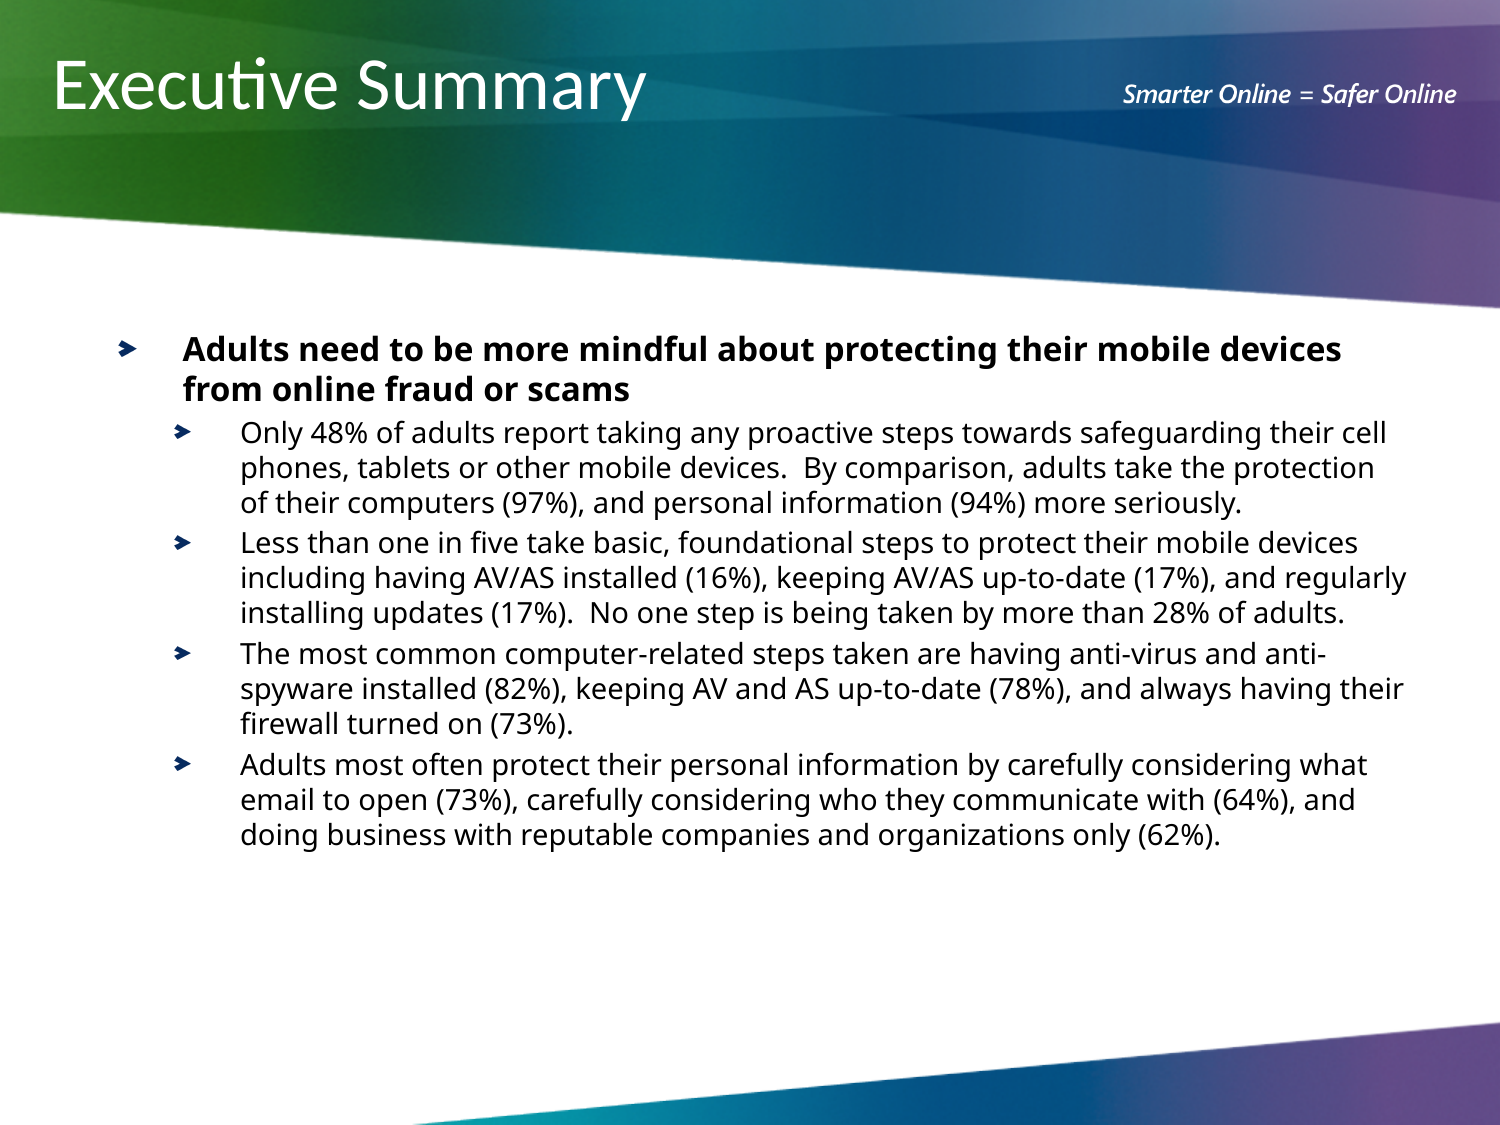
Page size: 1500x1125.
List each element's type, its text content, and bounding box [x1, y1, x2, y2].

list Adults need to be more mindful about protecting their mobile devices from online fraud or scams Only 48% of adults report taking any proactive steps towards safeguarding their cell phones, tablets or other mobile devices. By comparison, adults take the protection of their computers (97%), and personal information (94%) more seriously. Less than one in five take basic, foundational steps to protect their mobile devices including having AV/AS installed (16%), keeping AV/AS up-to-date (17%), and regularly installing updates (17%). No one step is being taken by more than 28% of adults. The most common computer-related steps taken are having anti-virus and anti-spyware installed (82%), keeping AV and AS up-to-date (78%), and always having their firewall turned on (73%). Adults most often protect their personal information by carefully considering what email to open (73%), carefully considering who they communicate with (64%), and doing business with reputable companies and organizations only (62%). [37, 320, 1426, 1076]
picture [0, 0, 1500, 1125]
picture [1116, 77, 1463, 113]
title Executive Summary [37, 37, 1500, 226]
